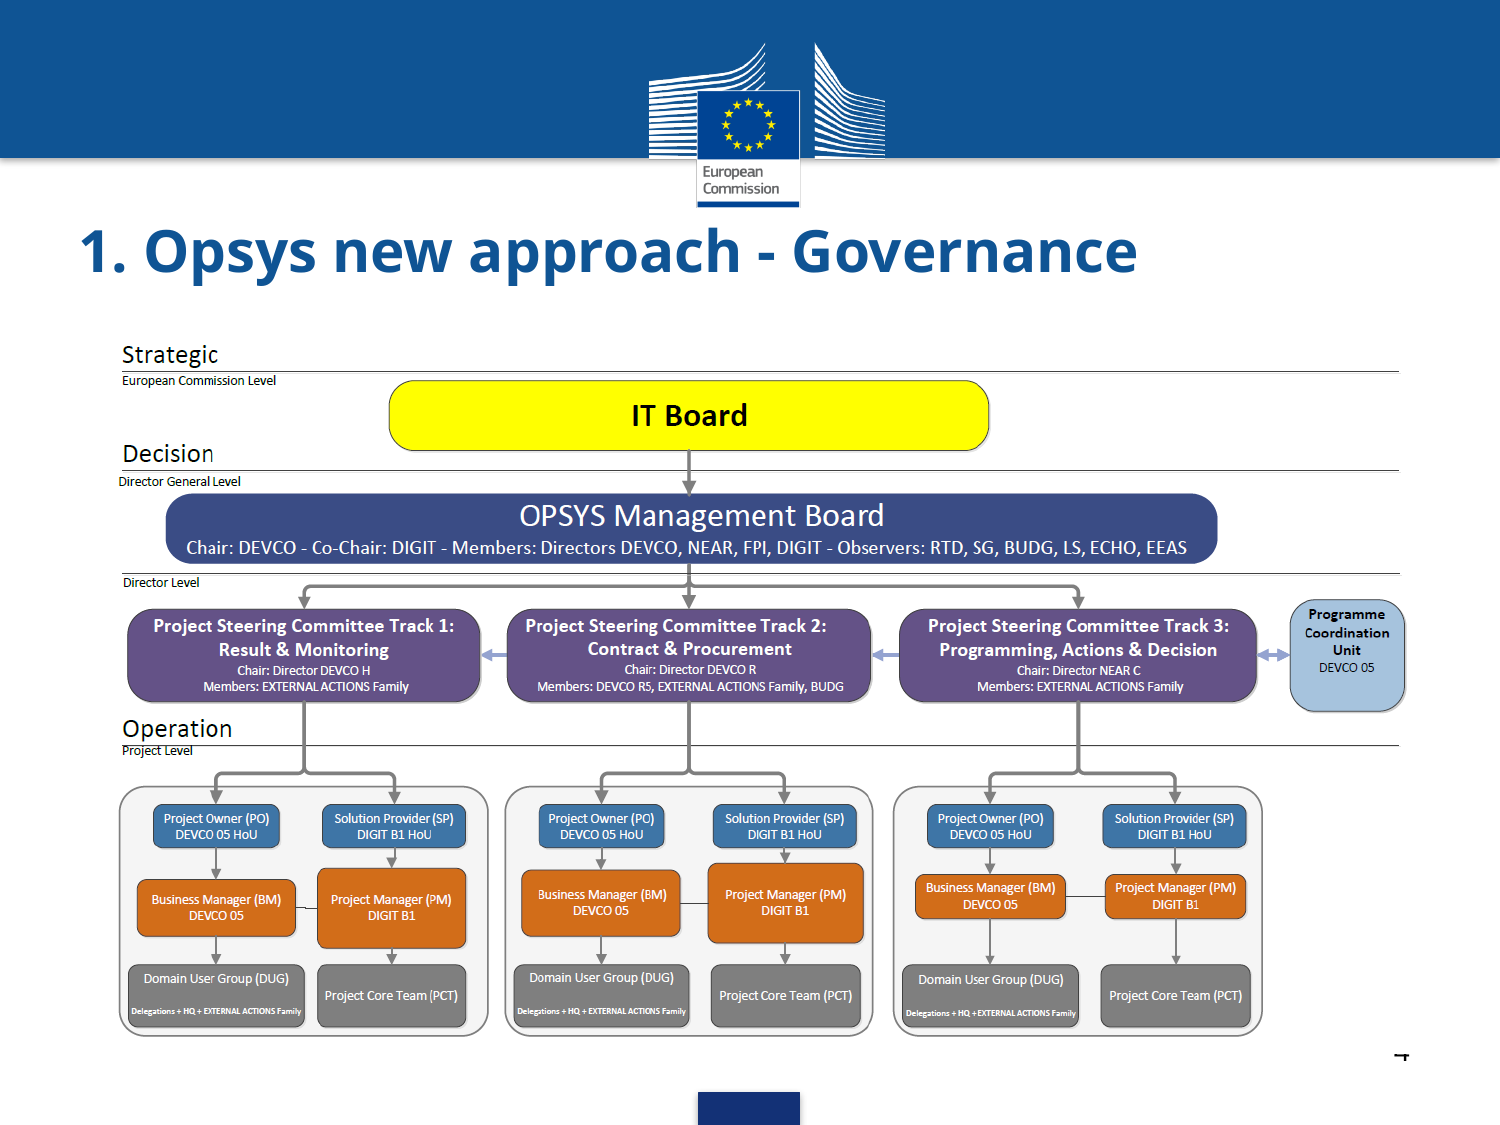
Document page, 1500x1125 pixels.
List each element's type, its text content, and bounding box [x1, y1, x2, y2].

title 1. Opsys new approach - Governance [4, 172, 1458, 327]
picture [649, 42, 885, 172]
picture [102, 325, 1416, 1055]
slide_number 4 [1074, 1024, 1425, 1103]
